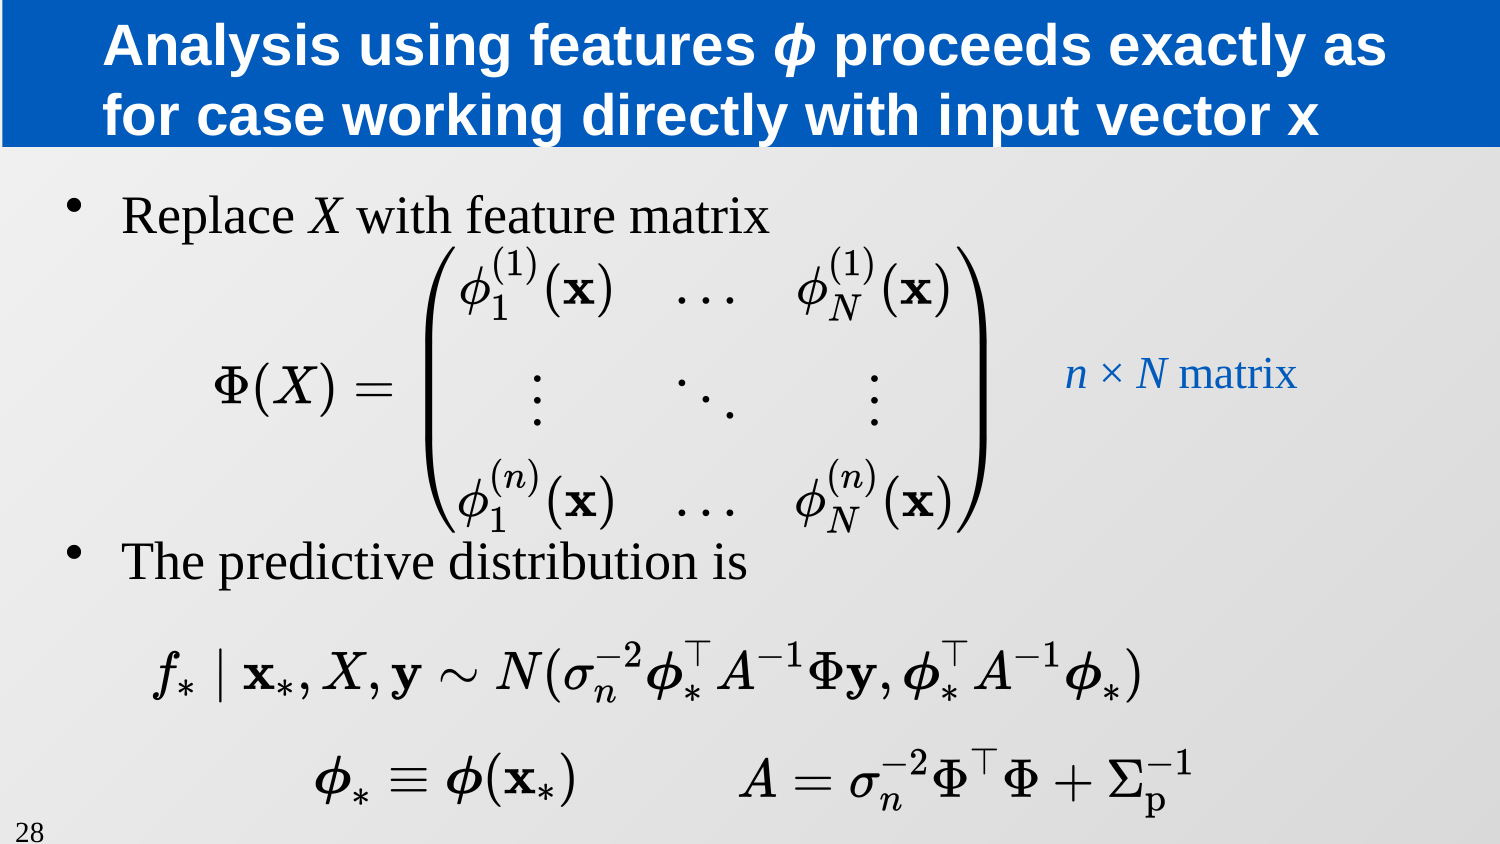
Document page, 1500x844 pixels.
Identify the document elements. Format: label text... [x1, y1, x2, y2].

slide_number 28 [0, 806, 101, 844]
text_box n × N matrix [1050, 335, 1325, 406]
picture [737, 748, 1197, 818]
title Analysis using features ϕ proceeds exactly as for case working directly with input vector x [87, 0, 1413, 147]
picture [313, 745, 579, 807]
picture [212, 246, 1003, 533]
picture [149, 640, 1144, 704]
list Replace X with feature matrix The predictive distribution is [49, 171, 1488, 760]
